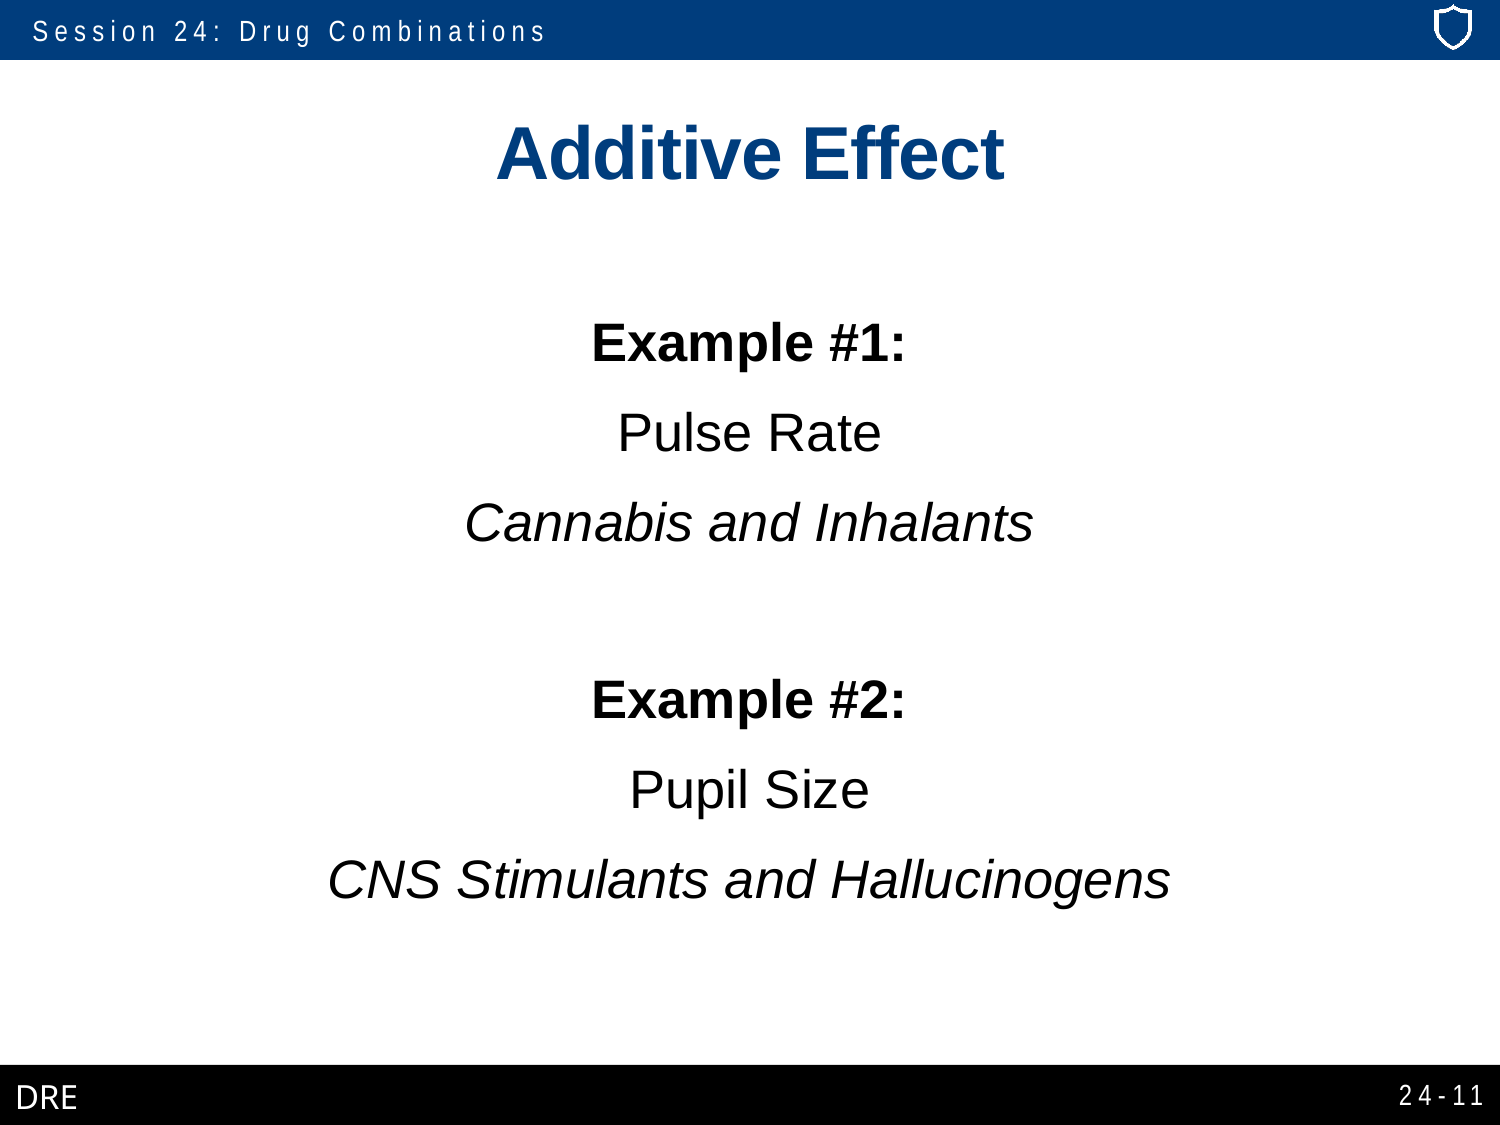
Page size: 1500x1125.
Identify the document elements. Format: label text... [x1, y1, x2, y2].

list Example #1: Pulse Rate Cannabis and Inhalants [64, 299, 1436, 800]
text_box Example #2: Pupil Size CNS Stimulants and Hallucinogens [78, 664, 1422, 1125]
slide_number 24-11 [1218, 1063, 1499, 1124]
picture [1434, 4, 1472, 50]
title Additive Effect [50, 87, 1450, 213]
